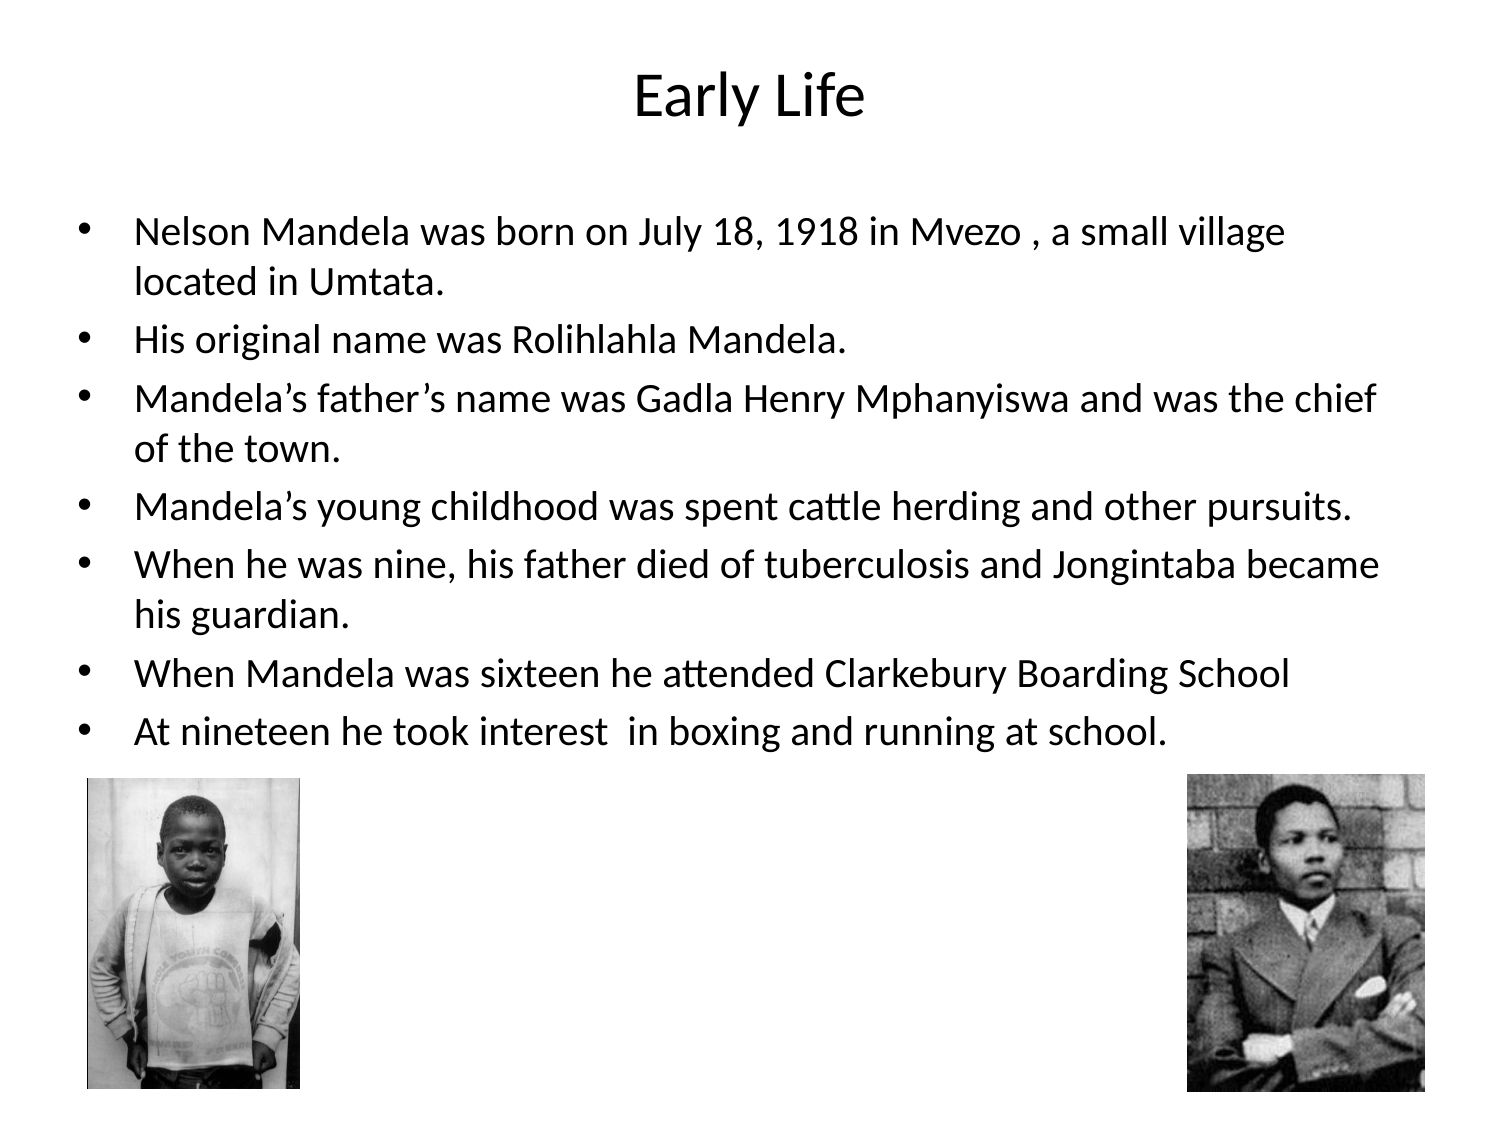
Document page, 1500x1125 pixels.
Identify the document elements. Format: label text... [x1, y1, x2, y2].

picture [87, 778, 301, 1089]
title Early Life [75, 45, 1425, 138]
list Nelson Mandela was born on July 18, 1918 in Mvezo , a small village located in Umtata. His original name was Rolihlahla Mandela. Mandela’s father’s name was Gadla Henry Mphanyiswa and was the chief of the town. Mandela’s young childhood was spent cattle herding and other pursuits. When he was nine, his father died of tuberculosis and Jongintaba became his guardian. When Mandela was sixteen he attended Clarkebury Boarding School At nineteen he took interest in boxing and running at school. [62, 137, 1413, 825]
picture [1187, 774, 1426, 1093]
